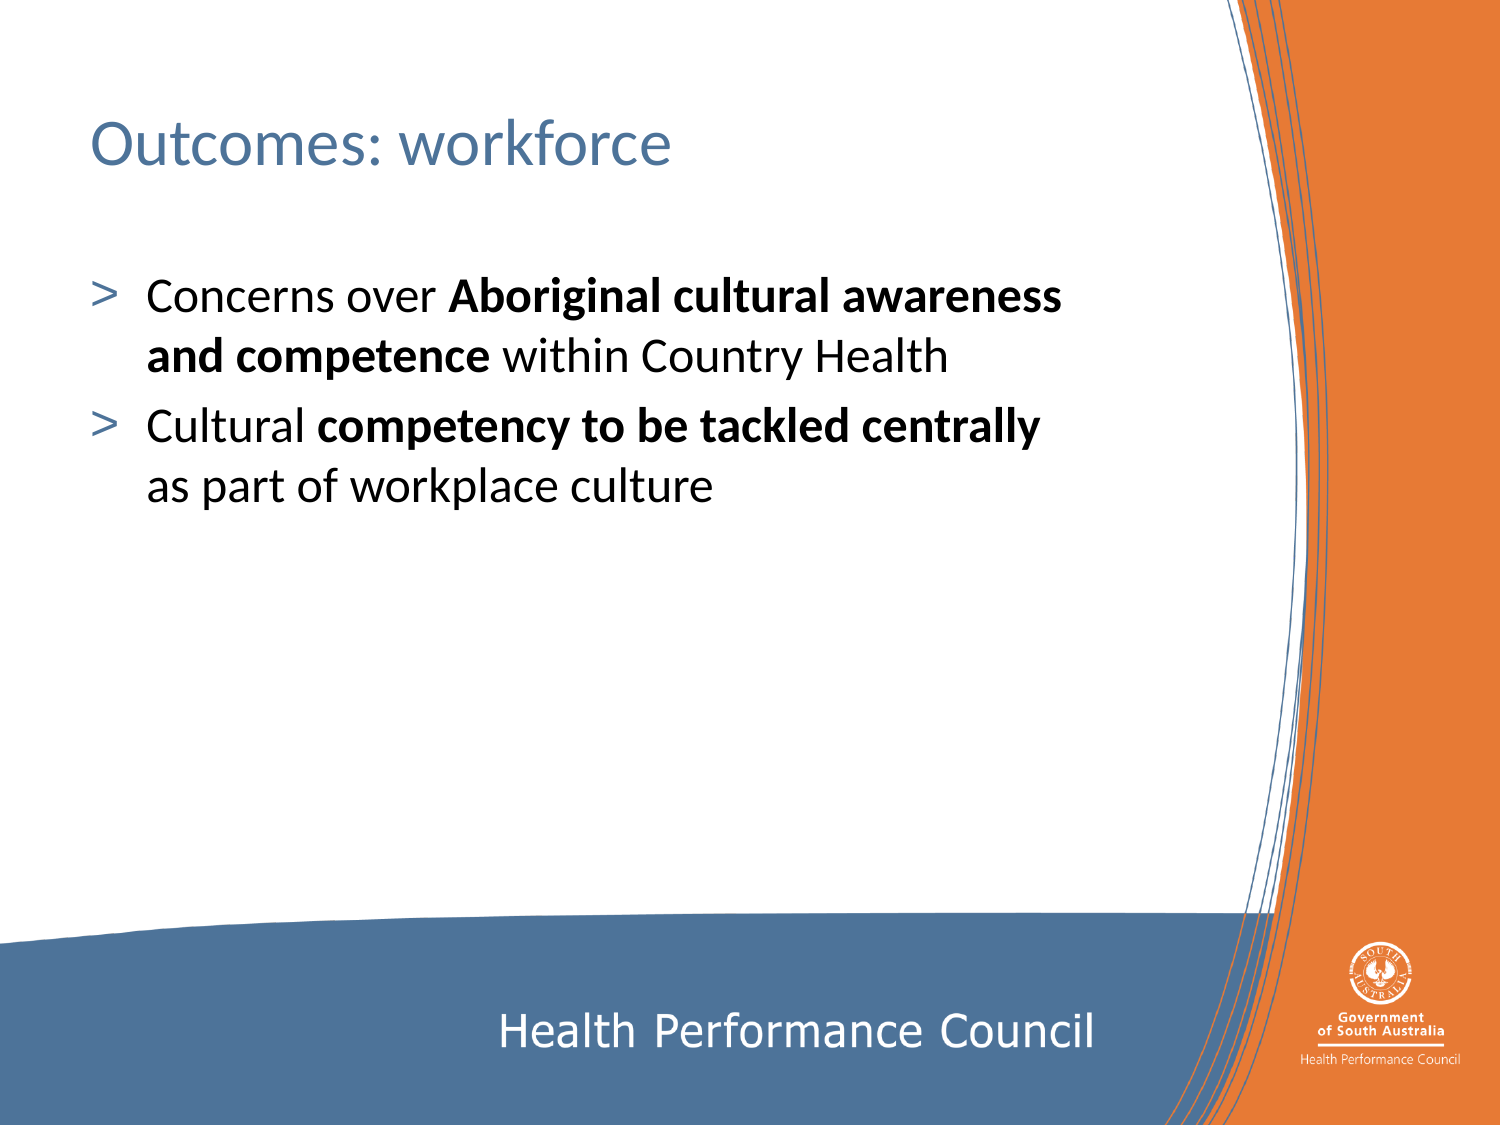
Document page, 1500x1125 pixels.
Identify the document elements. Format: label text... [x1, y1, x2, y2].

title Outcomes: workforce [75, 45, 1103, 233]
picture [0, 0, 1500, 1125]
list Concerns over Aboriginal cultural awareness and competence within Country Health Cultural competency to be tackled centrally as part of workplace culture [75, 255, 1103, 906]
